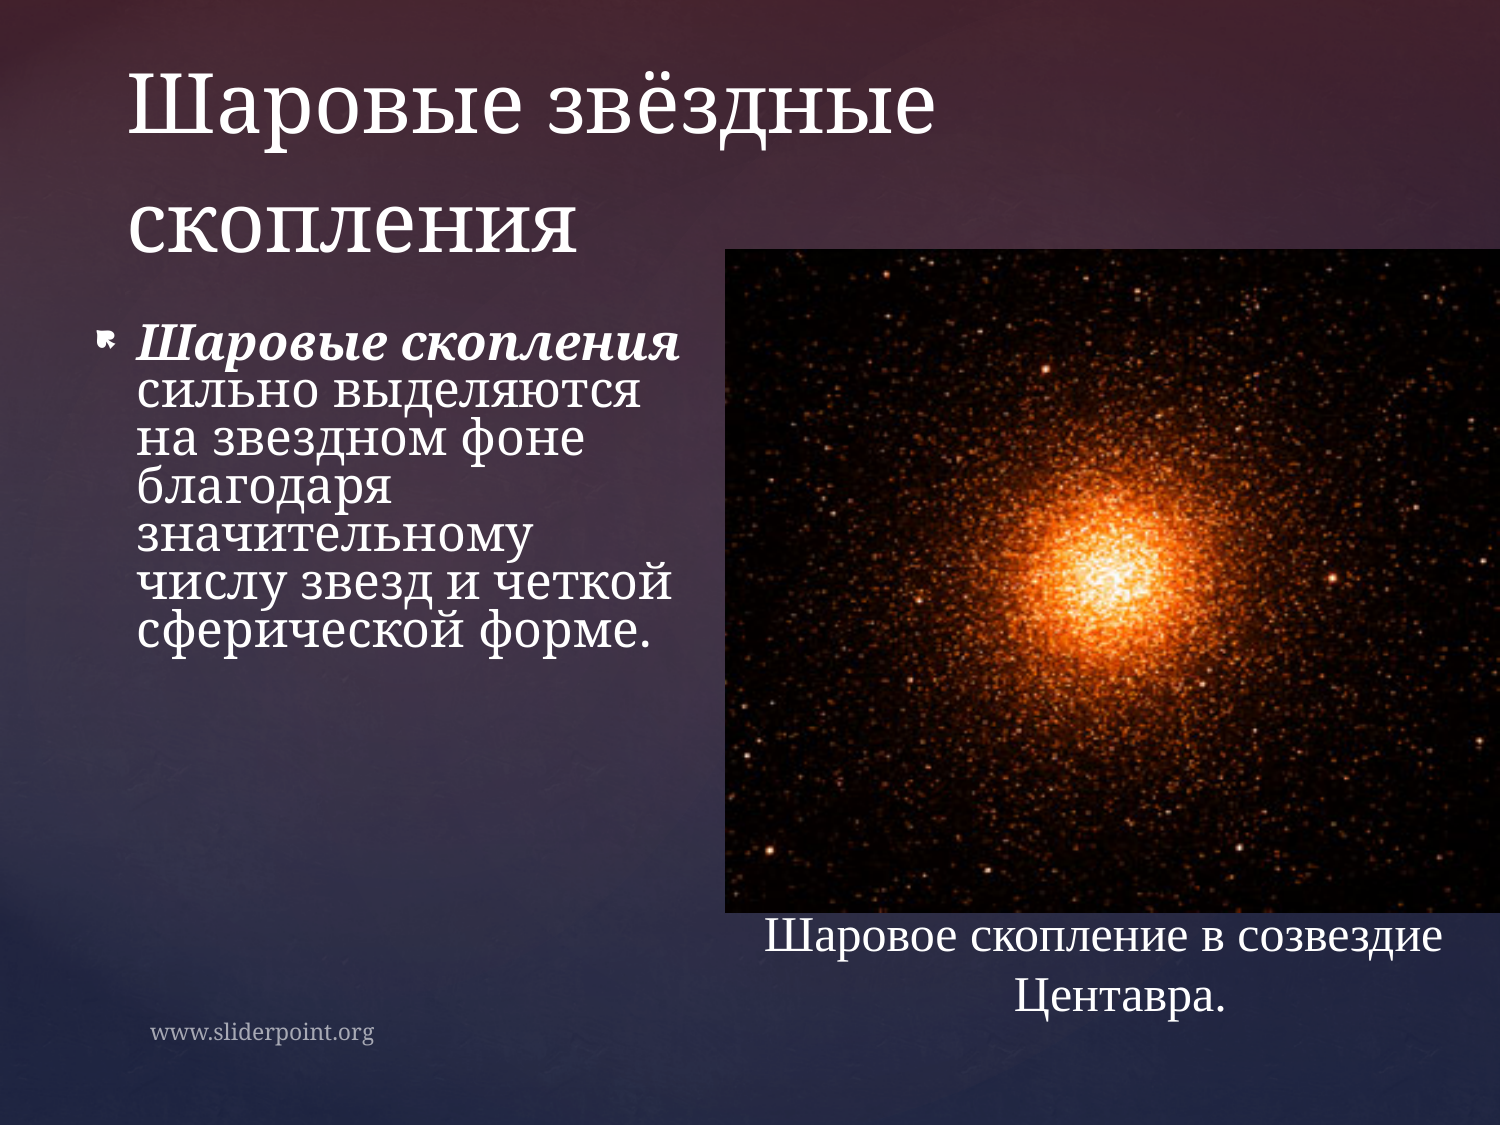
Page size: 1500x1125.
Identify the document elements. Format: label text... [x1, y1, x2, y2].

text_box Шаровые звёздные скопления [112, 42, 1388, 231]
text_box Шаровое скопление в созвездие Центавра. [749, 928, 1459, 1029]
footer www.sliderpoint.org [135, 1009, 885, 1070]
text_box Шаровые скопления сильно выделяются на звездном фоне благодаря значительному числу звезд и четкой сферической форме. [76, 314, 702, 990]
picture [724, 249, 1500, 913]
